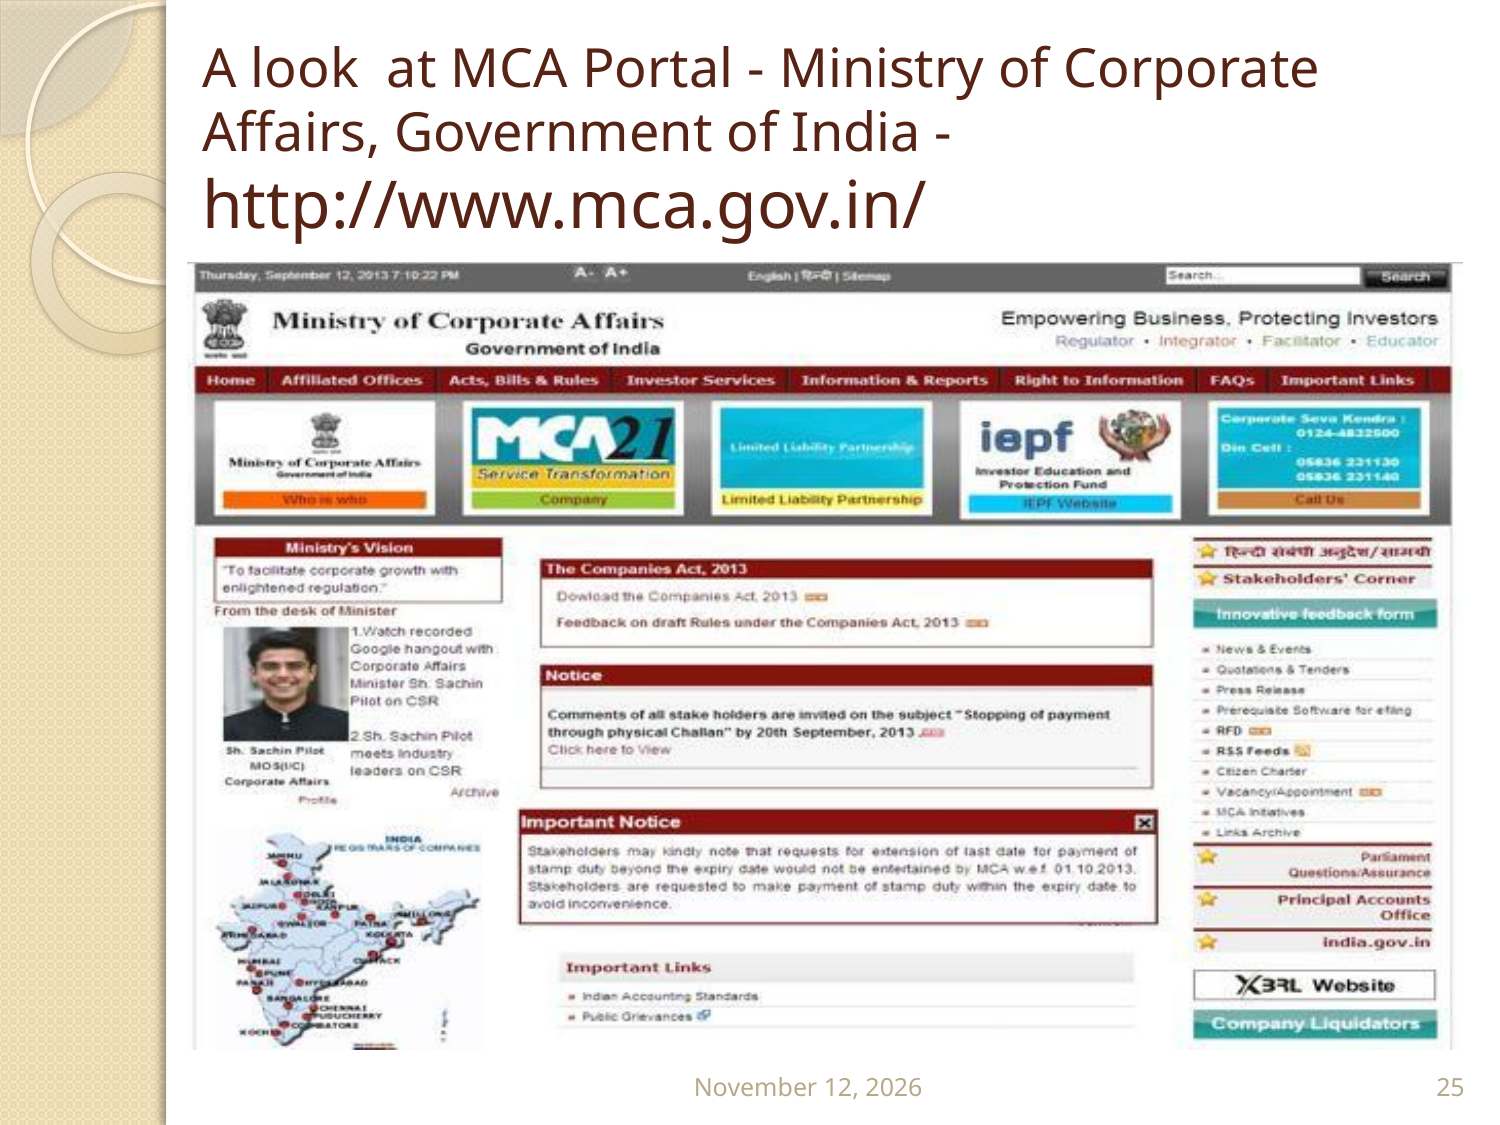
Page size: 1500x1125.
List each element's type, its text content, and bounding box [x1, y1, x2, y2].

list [187, 262, 1463, 1051]
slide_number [587, 1062, 938, 1113]
title A look at MCA Portal - Ministry of Corporate Affairs, Government of India - http://www.mca.gov.in/ [187, 24, 1466, 250]
slide_number 25 [1413, 1034, 1488, 1113]
